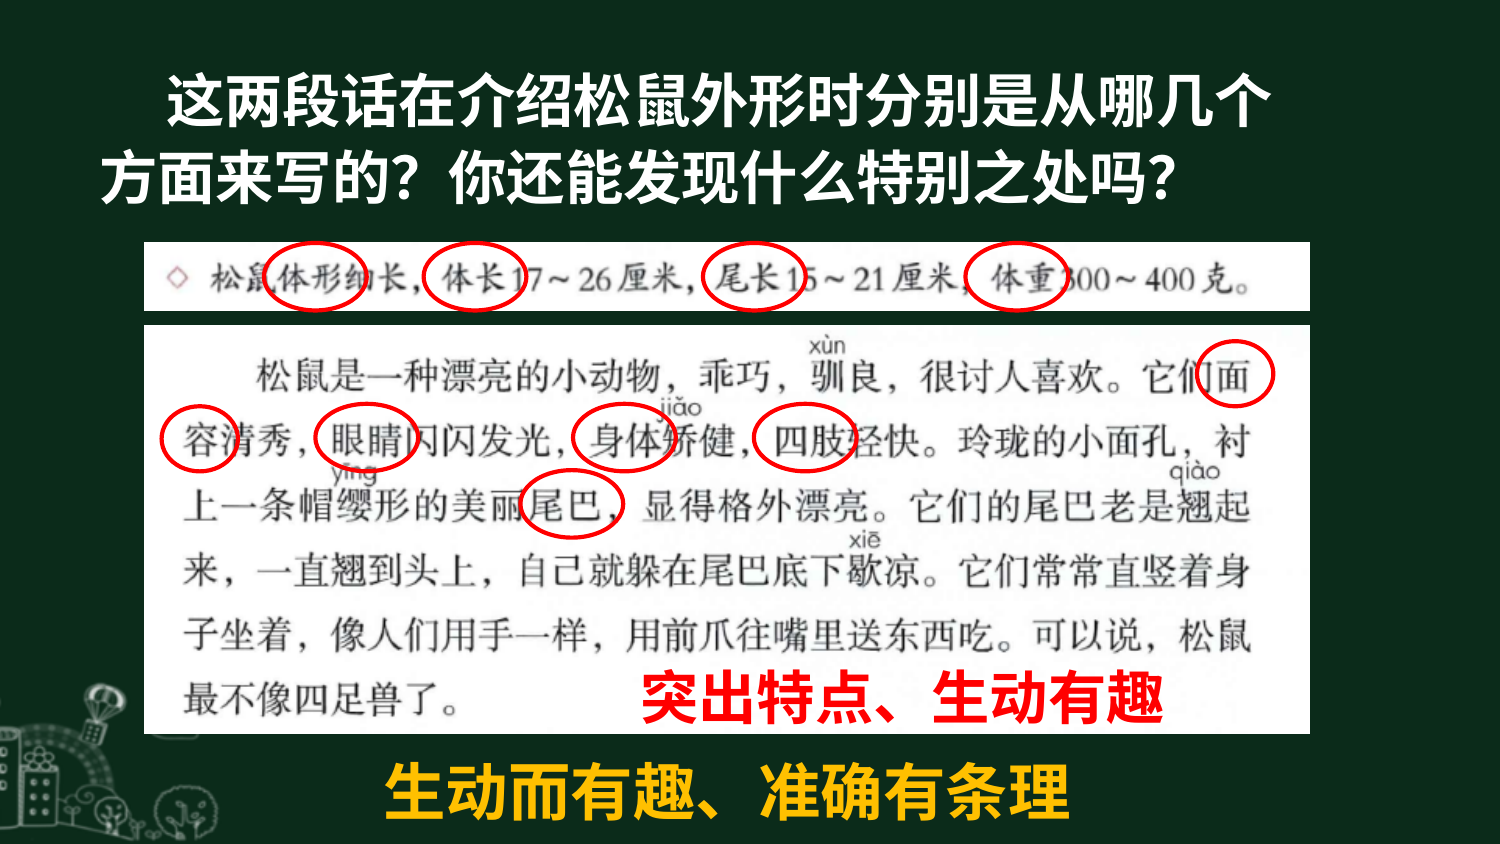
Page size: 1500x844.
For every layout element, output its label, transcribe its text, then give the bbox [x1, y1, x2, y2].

text_box 这两段话在介绍松鼠外形时分别是从哪几个方面来写的？你还能发现什么特别之处吗？ [87, 51, 1318, 217]
picture [0, 0, 1500, 844]
text_box 生动而有趣、准确有条理 [339, 742, 1115, 836]
